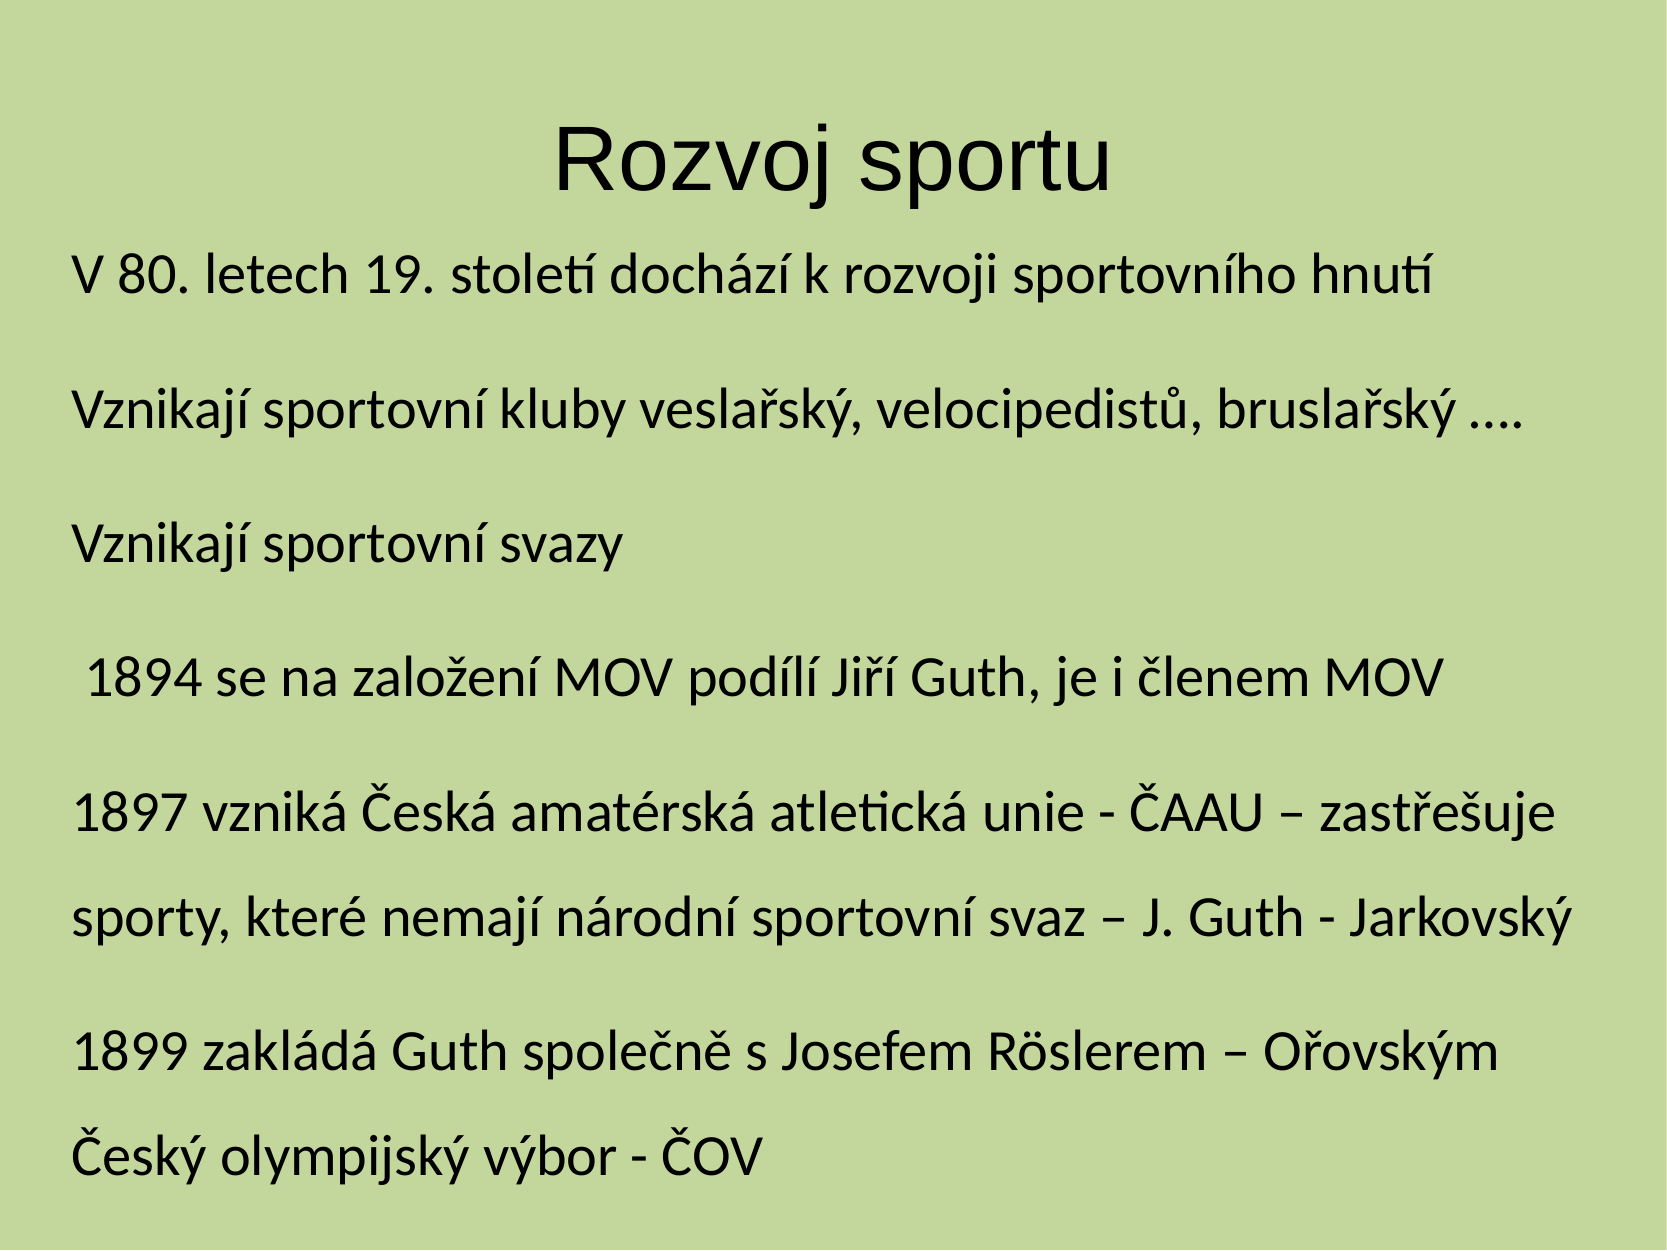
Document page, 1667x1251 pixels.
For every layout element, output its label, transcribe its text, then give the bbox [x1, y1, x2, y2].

title Rozvoj sportu [83, 49, 1584, 235]
list V 80. letech 19. století dochází k rozvoji sportovního hnutí Vznikají sportovní kluby veslařský, velocipedistů, bruslařský …. Vznikají sportovní svazy 1894 se na založení MOV podílí Jiří Guth, je i členem MOV 1897 vzniká Česká amatérská atletická unie - ČAAU – zastřešuje sporty, které nemají národní sportovní svaz – J. Guth - Jarkovský 1899 zakládá Guth společně s Josefem Röslerem – Ořovským Český olympijský výbor - ČOV [53, 235, 1625, 1192]
